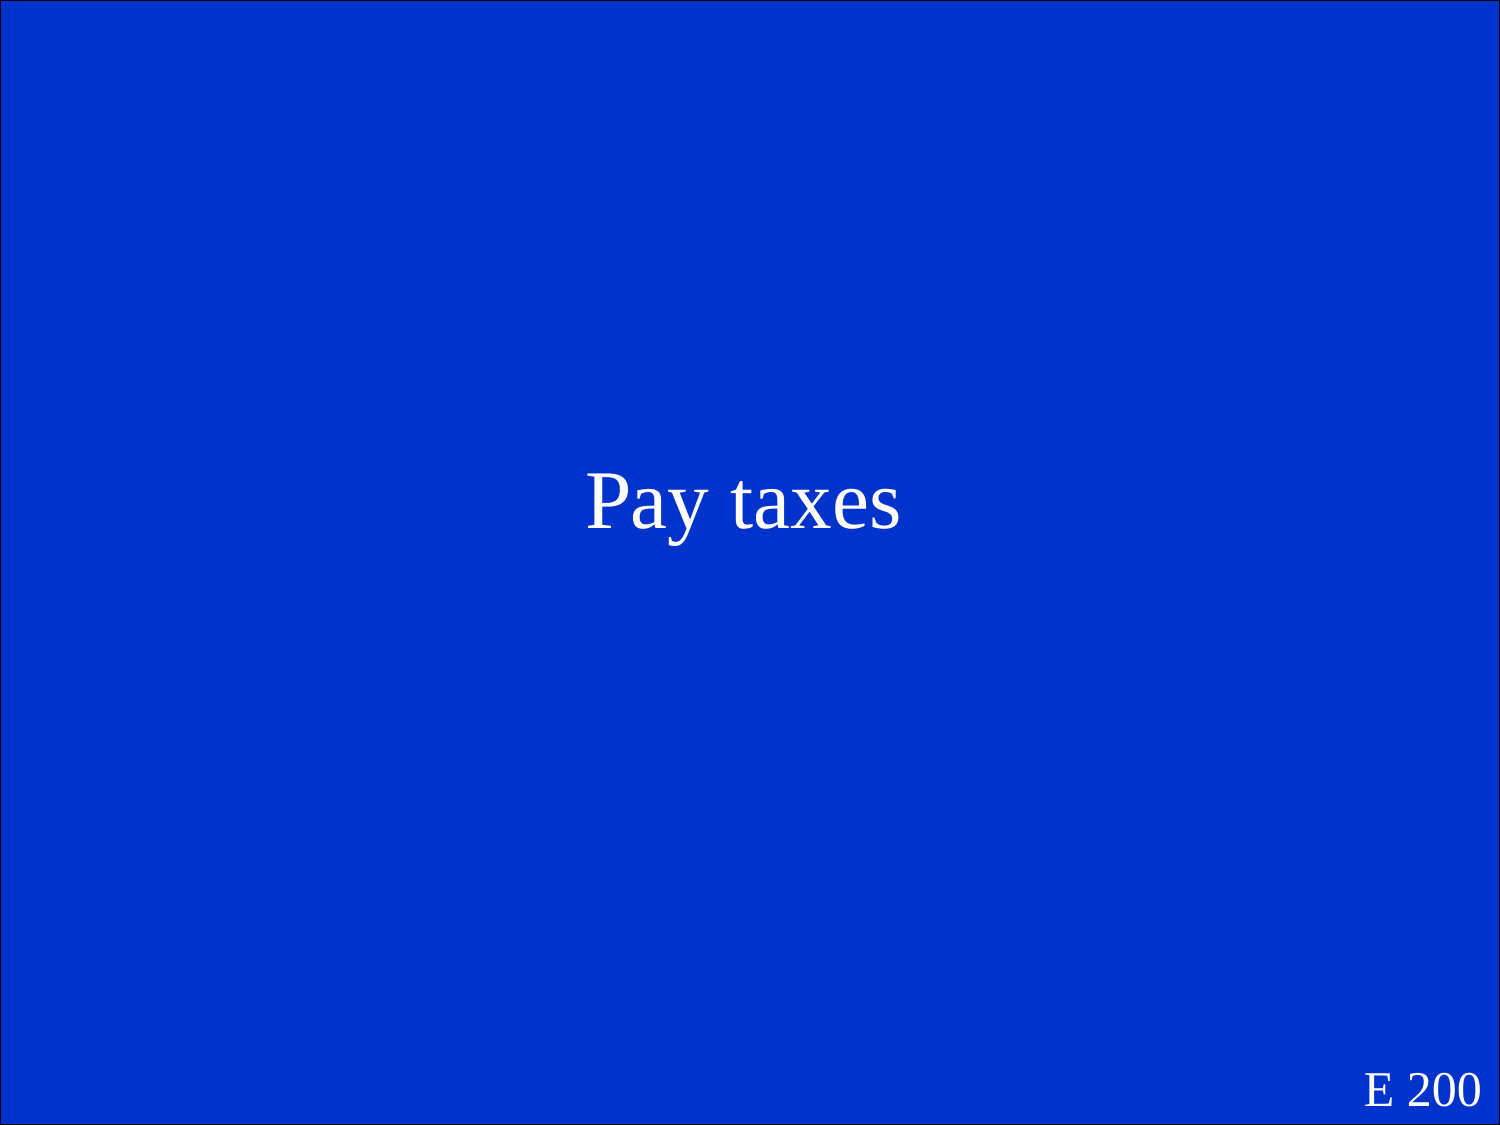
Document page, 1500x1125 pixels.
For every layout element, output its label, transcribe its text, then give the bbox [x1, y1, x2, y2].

text_box [0, 0, 1500, 1125]
text_box Pay taxes [224, 437, 1263, 553]
text_box E 200 [1349, 1049, 1497, 1125]
